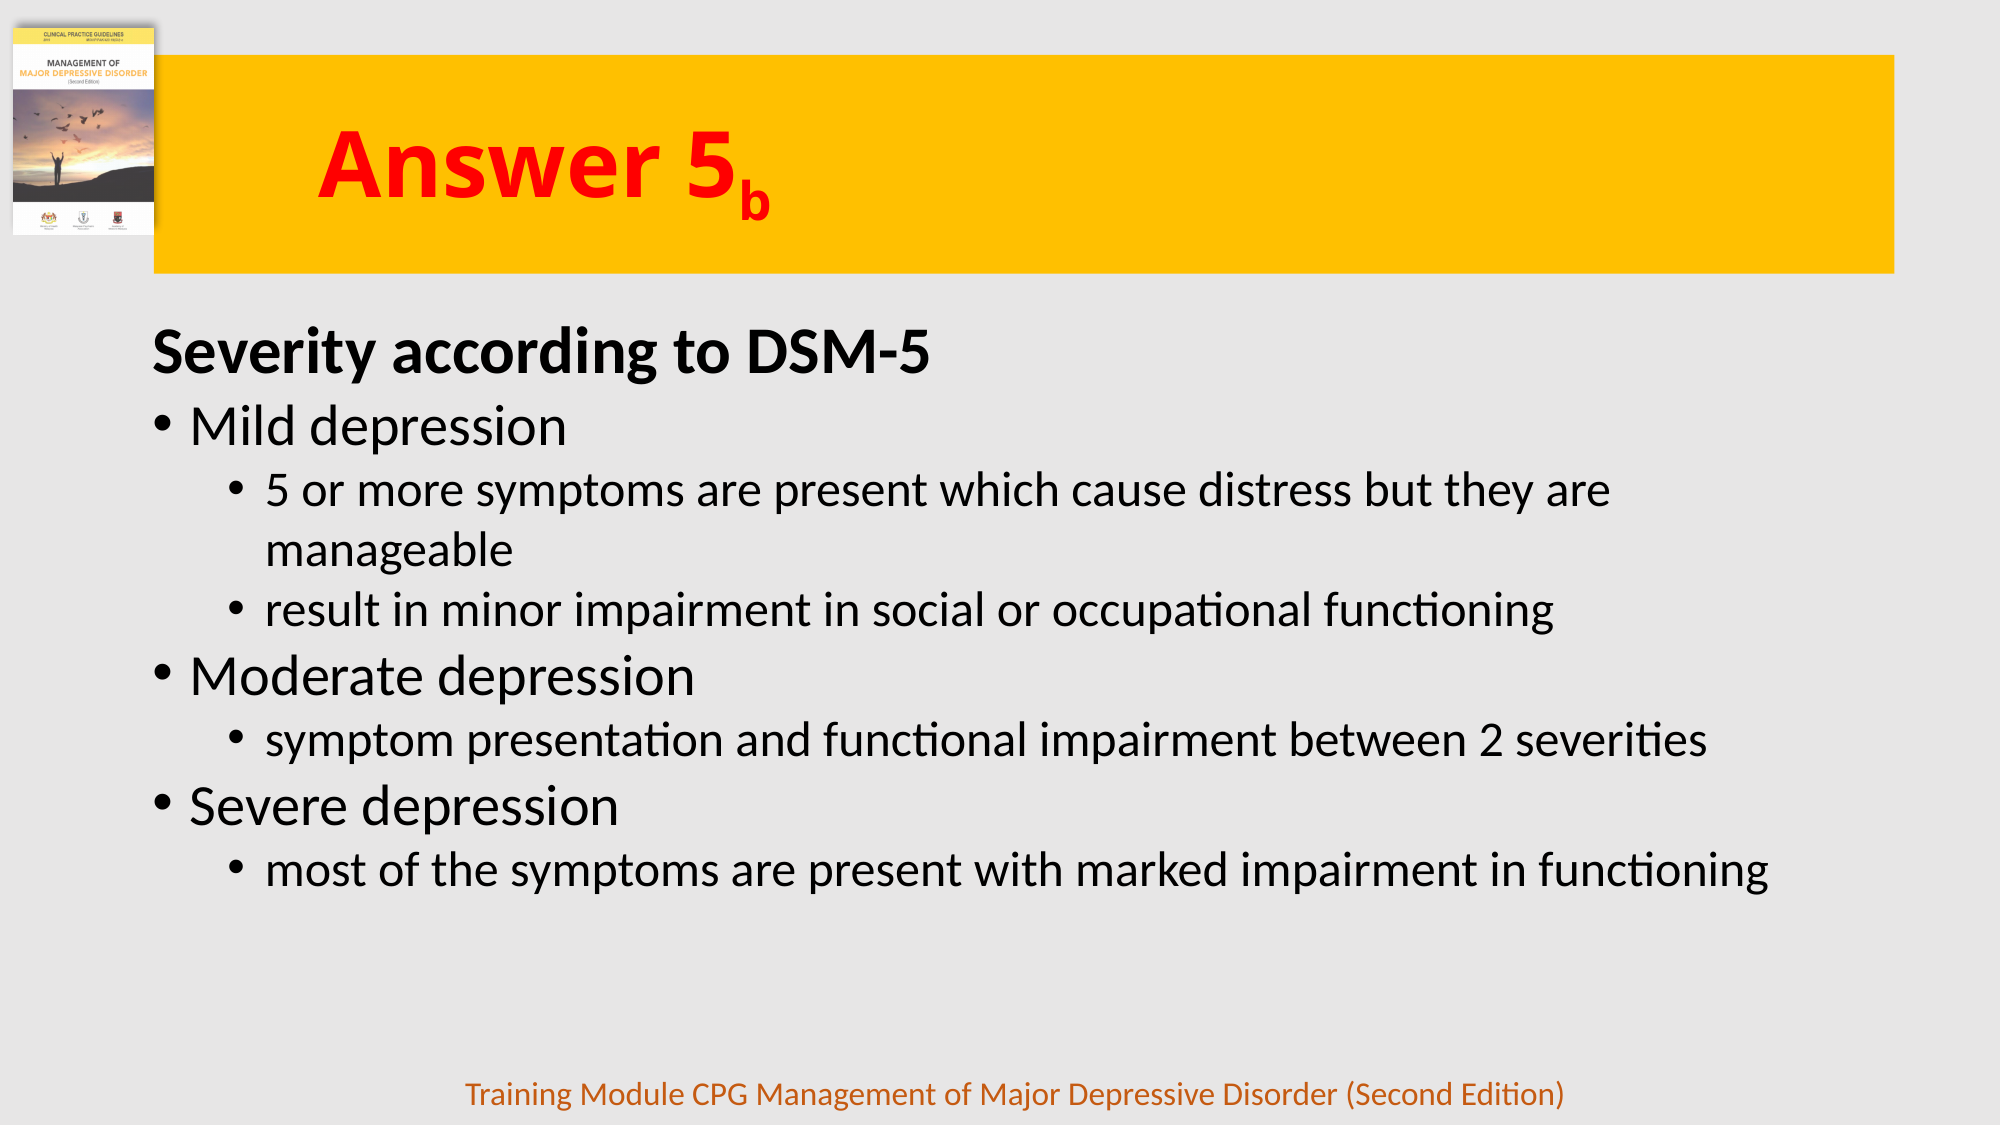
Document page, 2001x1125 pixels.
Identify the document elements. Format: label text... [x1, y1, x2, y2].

picture [13, 28, 154, 235]
text_box Training Module CPG Management of Major Depressive Disorder (Second Edition) [450, 1065, 1594, 1120]
title Answer 5b [153, 54, 1895, 274]
list Severity according to DSM-5 Mild depression 5 or more symptoms are present which cause distress but they are manageable result in minor impairment in social or occupational functioning Moderate depression symptom presentation and functional impairment between 2 severities Severe depression most of the symptoms are present with marked impairment in functioning [137, 299, 1863, 1014]
